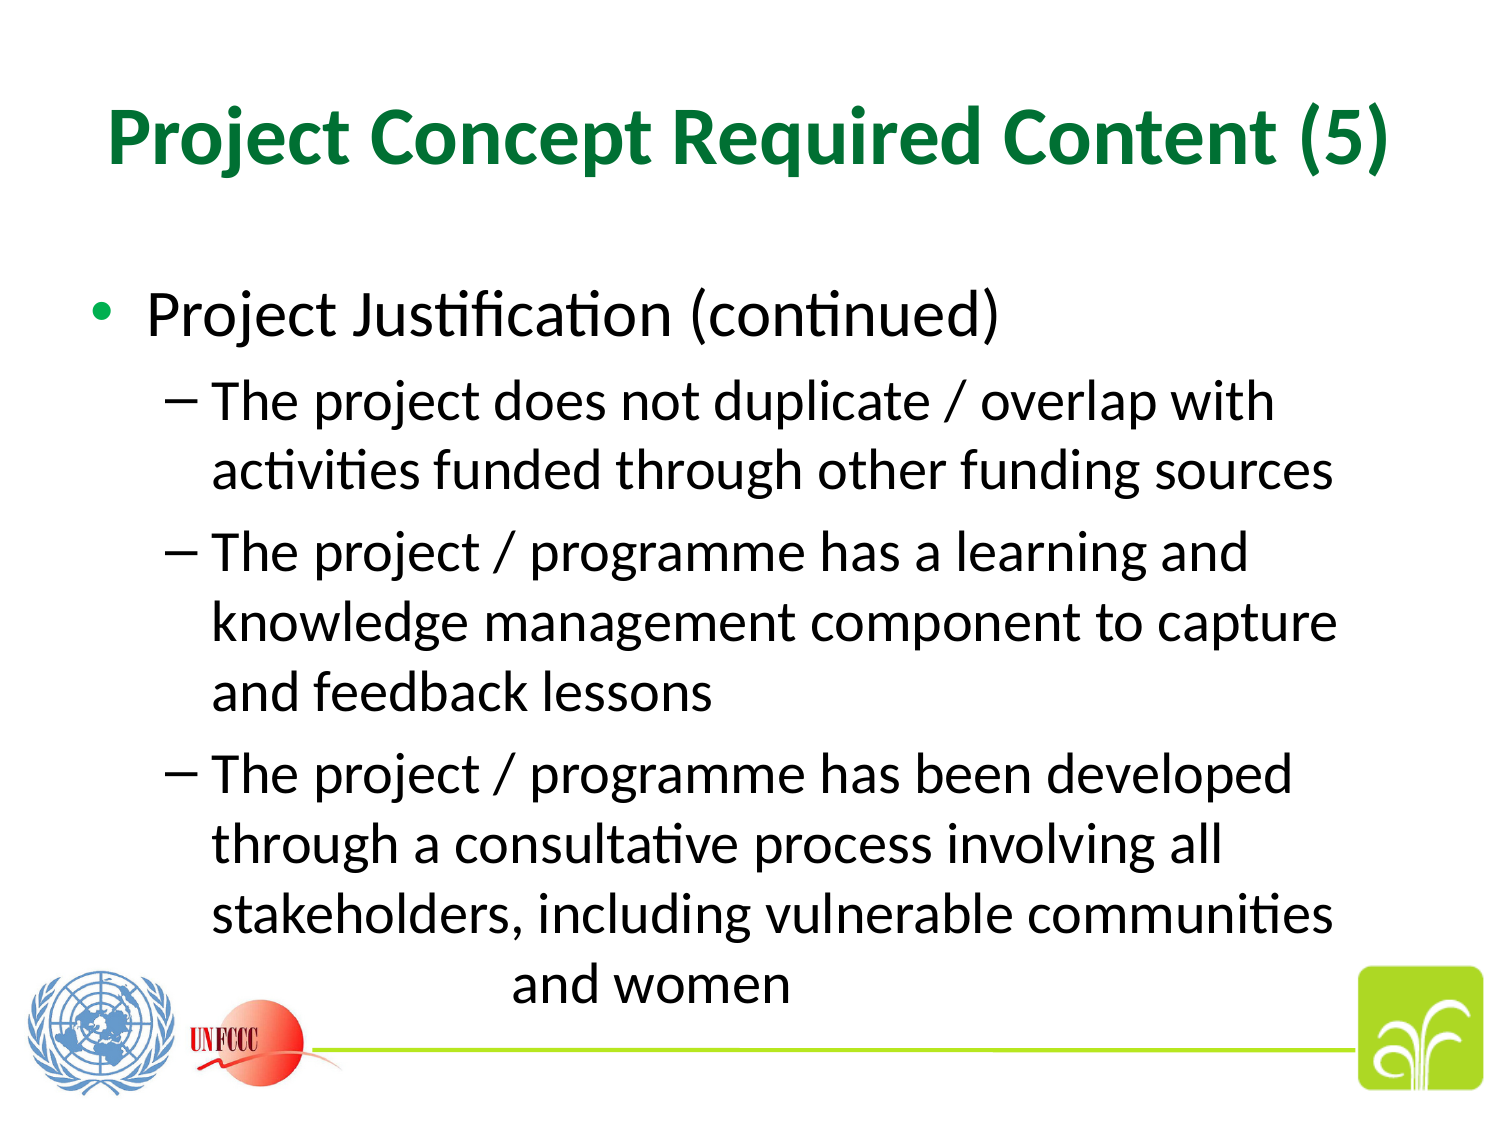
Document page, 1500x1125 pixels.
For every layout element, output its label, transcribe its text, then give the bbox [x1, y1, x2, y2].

picture [1324, 948, 1500, 1105]
picture [24, 962, 351, 1106]
title Project Concept Required Content (5) [74, 37, 1426, 226]
list Project Justification (continued) The project does not duplicate / overlap with activities funded through other funding sources The project / programme has a learning and knowledge management component to capture and feedback lessons The project / programme has been developed through a consultative process involving all stakeholders, including vulnerable communities and women [74, 262, 1426, 1006]
